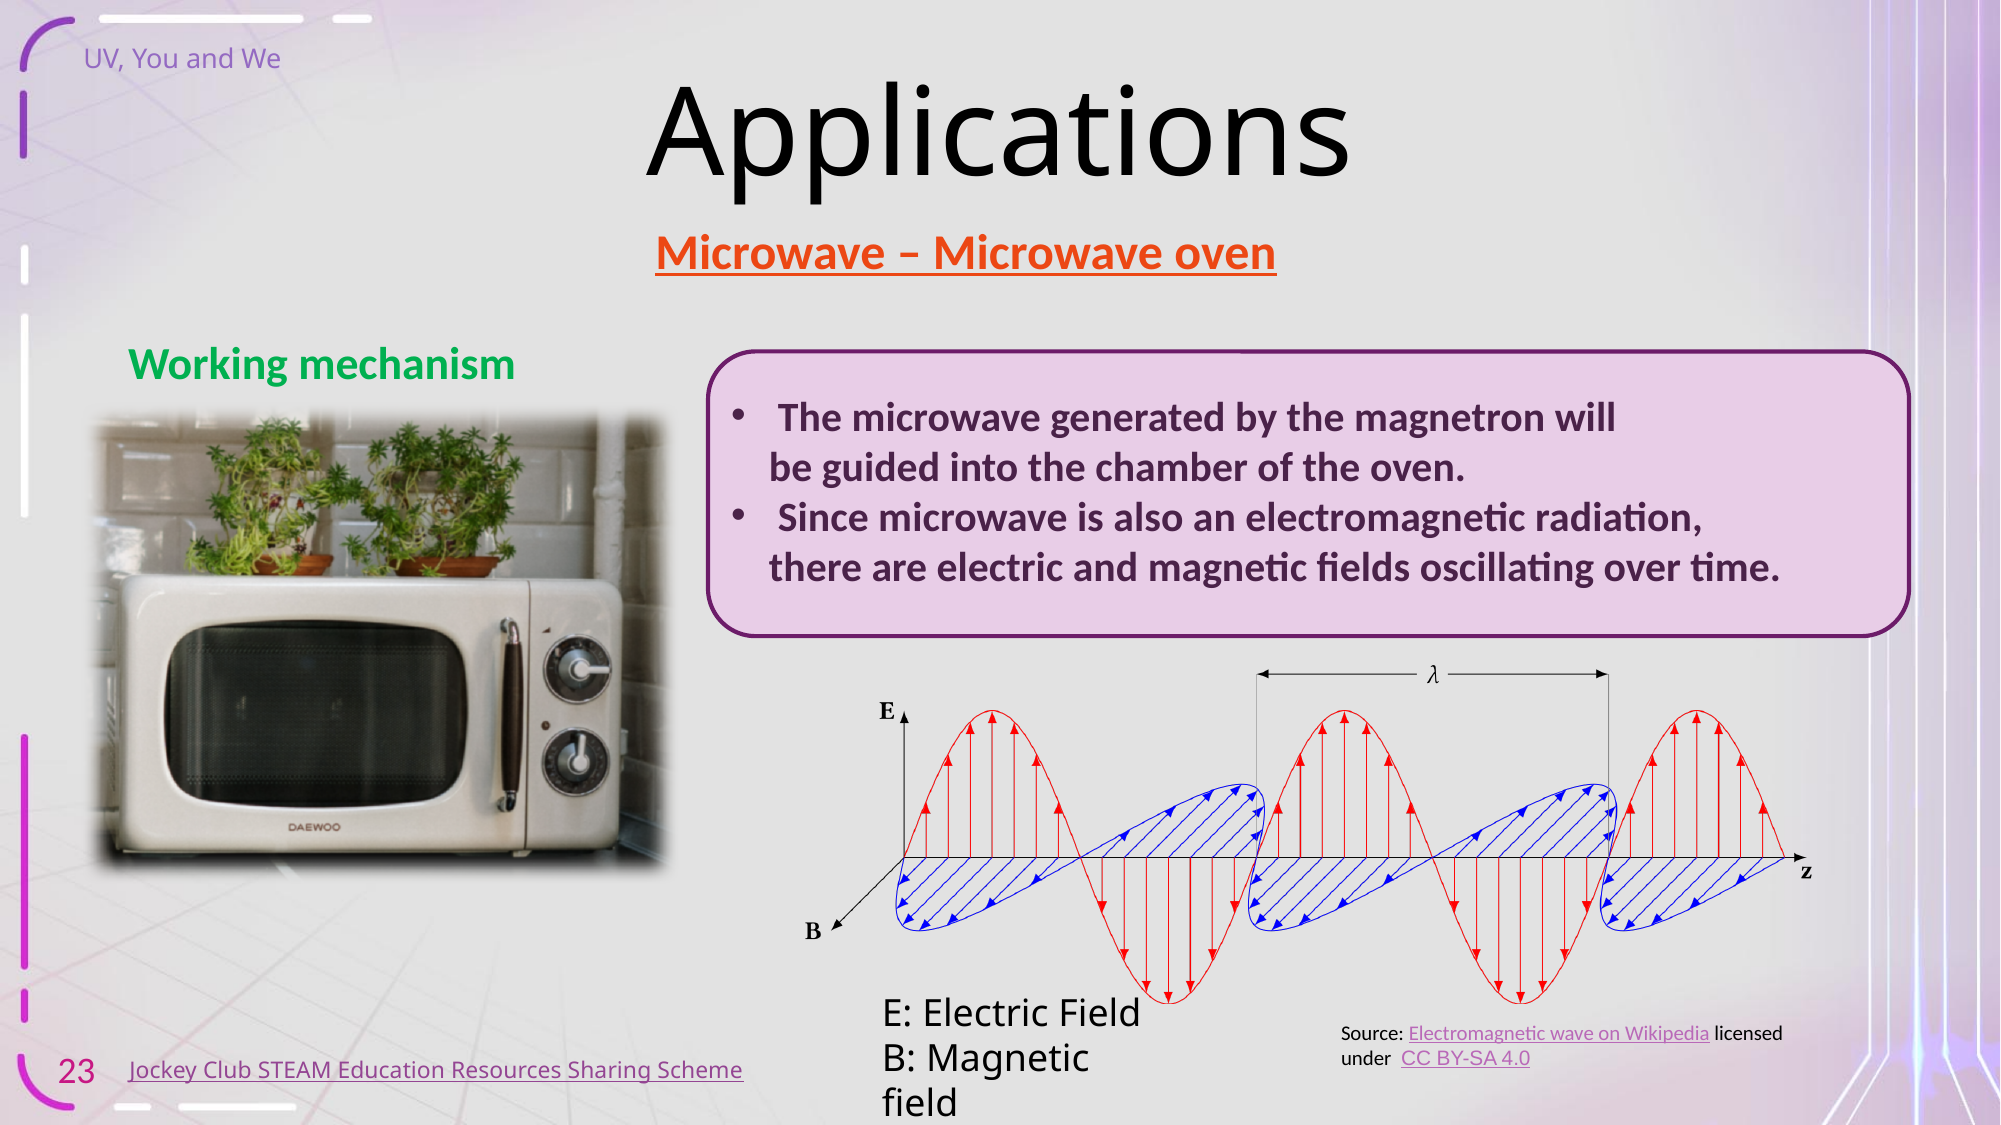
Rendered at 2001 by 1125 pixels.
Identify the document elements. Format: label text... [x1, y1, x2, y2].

text_box [705, 349, 1911, 639]
text_box E: Electric Field B: Magnetic field [867, 1013, 1185, 1125]
text_box Microwave – Microwave oven [640, 212, 1292, 288]
text_box Source: Electromagnetic wave on Wikipedia licensed under CC BY-SA 4.0 [1326, 1013, 1812, 1103]
text_box Working mechanism [113, 326, 532, 397]
text_box The microwave generated by the magnetron will be guided into the chamber of the oven. Since microwave is also an electromagnetic radiation, there are electric and magnetic fields oscillating over time. [716, 381, 1937, 597]
picture [0, 0, 2001, 1125]
title Applications [99, 45, 1900, 233]
